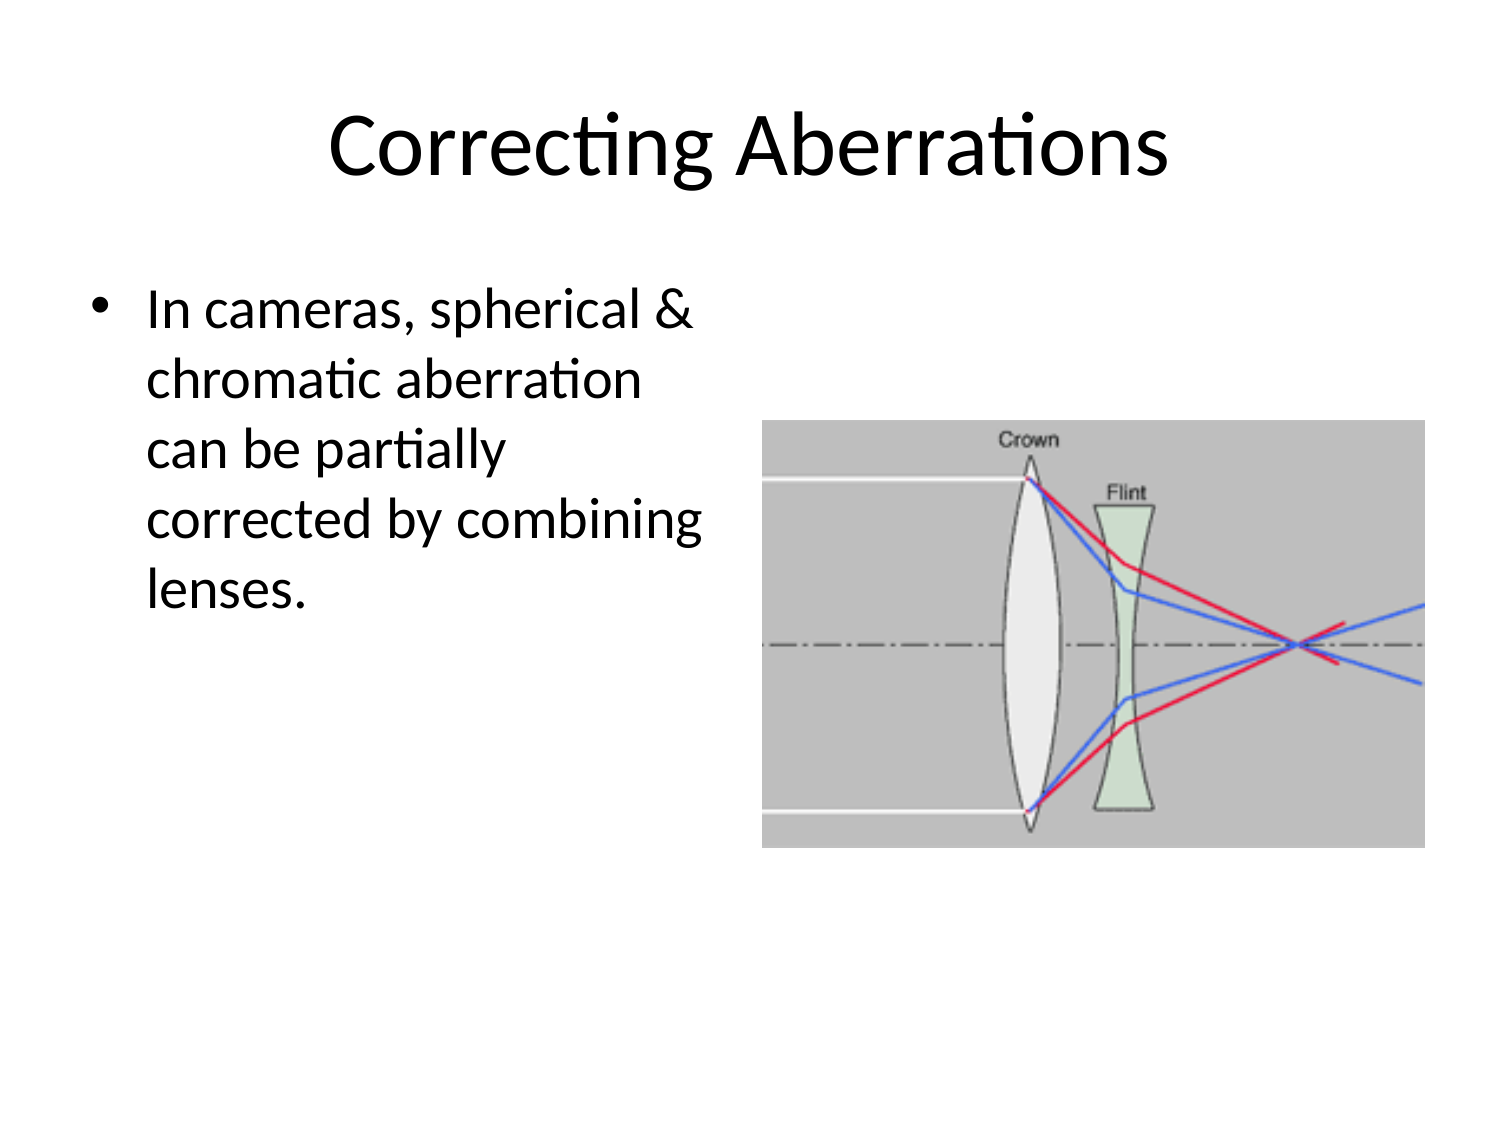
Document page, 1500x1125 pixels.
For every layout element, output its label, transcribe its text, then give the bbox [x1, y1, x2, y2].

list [762, 262, 1426, 1006]
list In cameras, spherical & chromatic aberration can be partially corrected by combining lenses. [75, 262, 738, 1005]
title Correcting Aberrations [75, 45, 1425, 233]
